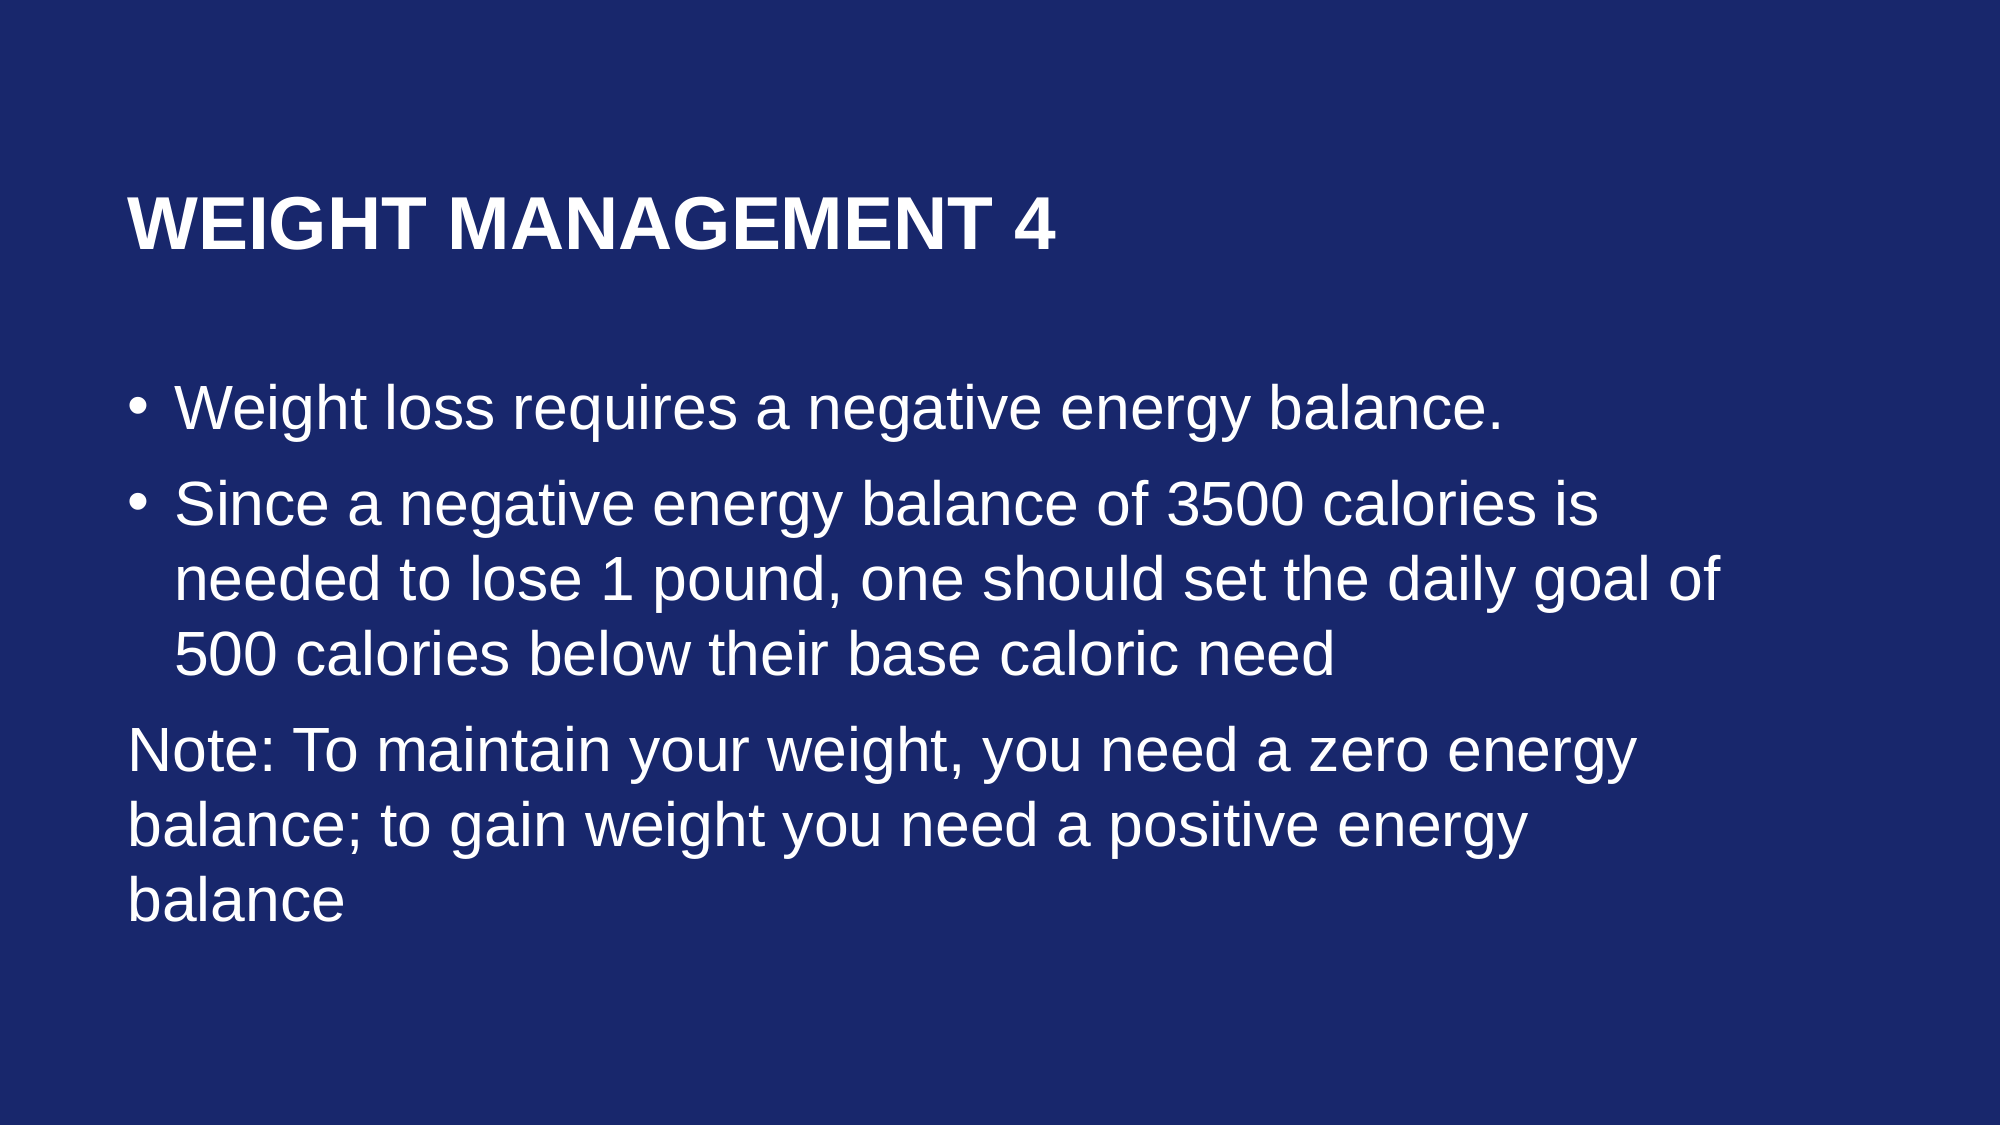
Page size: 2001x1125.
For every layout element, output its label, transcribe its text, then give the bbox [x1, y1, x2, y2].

title Weight Management 4 [112, 99, 1775, 339]
list Weight loss requires a negative energy balance. Since a negative energy balance of 3500 calories is needed to lose 1 pound, one should set the daily goal of 500 calories below their base caloric need Note: To maintain your weight, you need a zero energy balance; to gain weight you need a positive energy balance [112, 351, 1775, 950]
